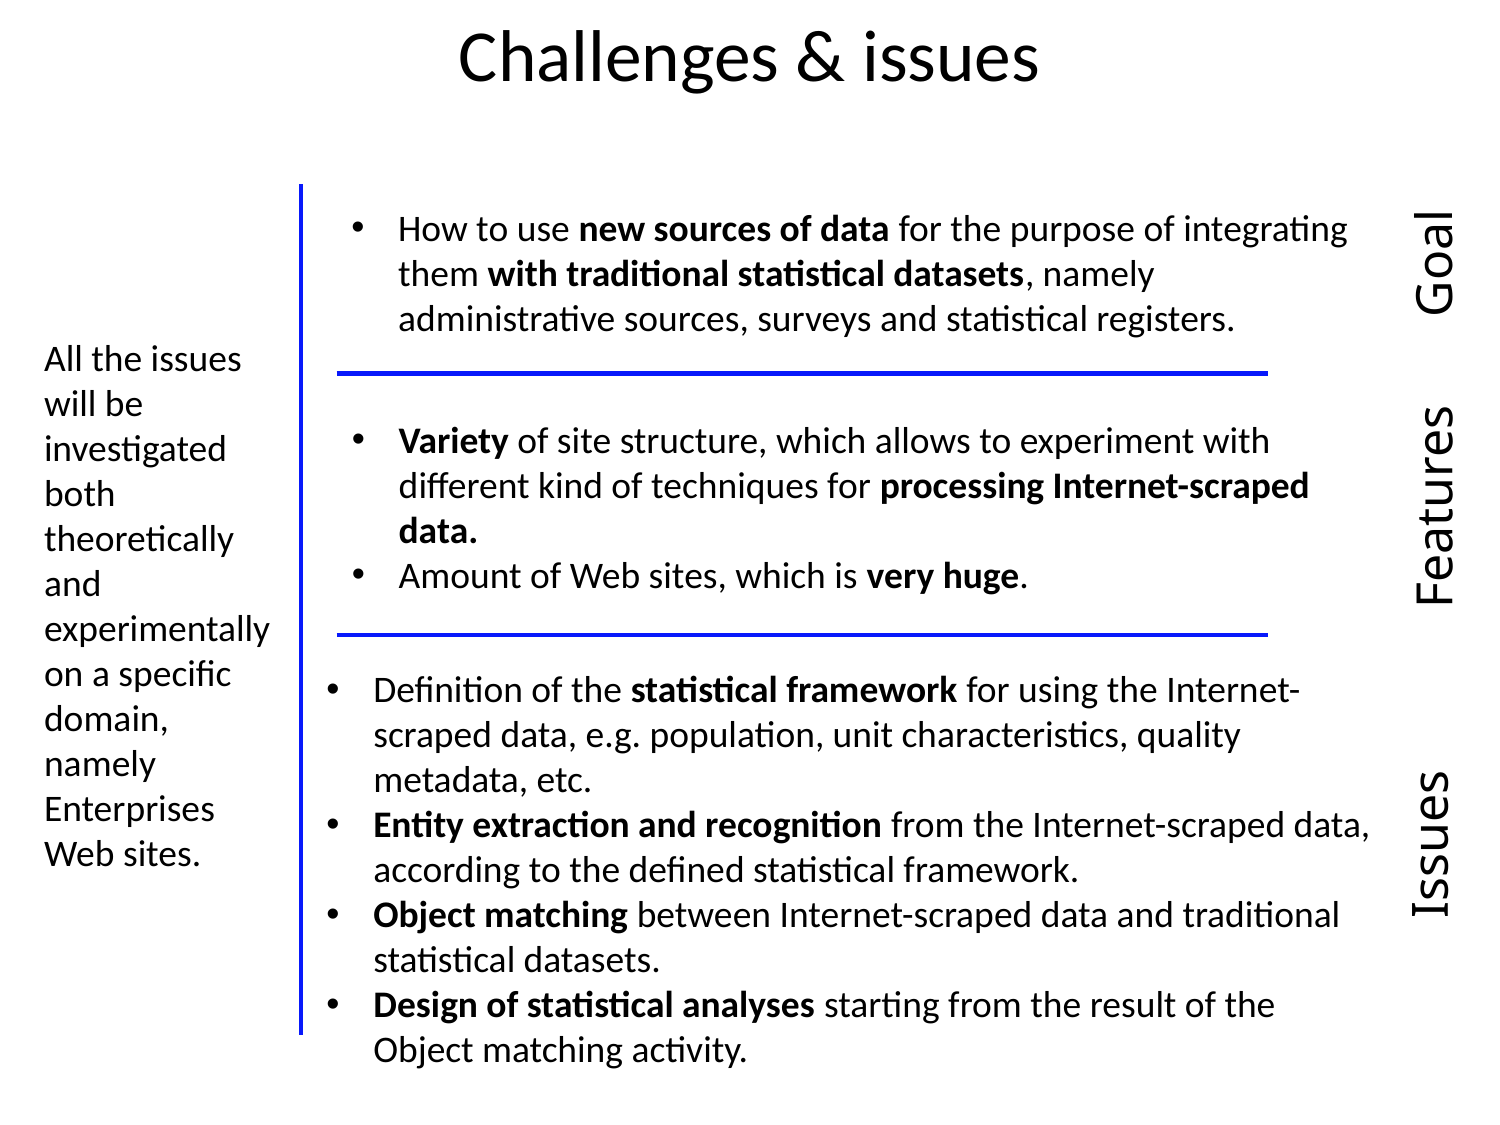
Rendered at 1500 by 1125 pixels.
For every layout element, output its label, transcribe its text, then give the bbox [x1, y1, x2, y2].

title Challenges & issues [0, 0, 1500, 104]
text_box All the issues will be investigated both theoretically and experimentally on a specific domain, namely Enterprises Web sites. [29, 326, 296, 881]
text_box Definition of the statistical framework for using the Internet-scraped data, e.g. population, unit characteristics, quality metadata, etc. Entity extraction and recognition from the Internet-scraped data, according to the defined statistical framework. Object matching between Internet-scraped data and traditional statistical datasets. Design of statistical analyses starting from the result of the Object matching activity. [311, 658, 1395, 1078]
text_box Goal [1394, 181, 1470, 333]
text_box Variety of site structure, which allows to experiment with different kind of techniques for processing Internet-scraped data. Amount of Web sites, which is very huge. [337, 408, 1365, 604]
text_box Features [1394, 390, 1470, 624]
text_box Issues [1390, 742, 1466, 934]
text_box How to use new sources of data for the purpose of integrating them with traditional statistical datasets, namely administrative sources, surveys and statistical registers. [336, 196, 1365, 346]
